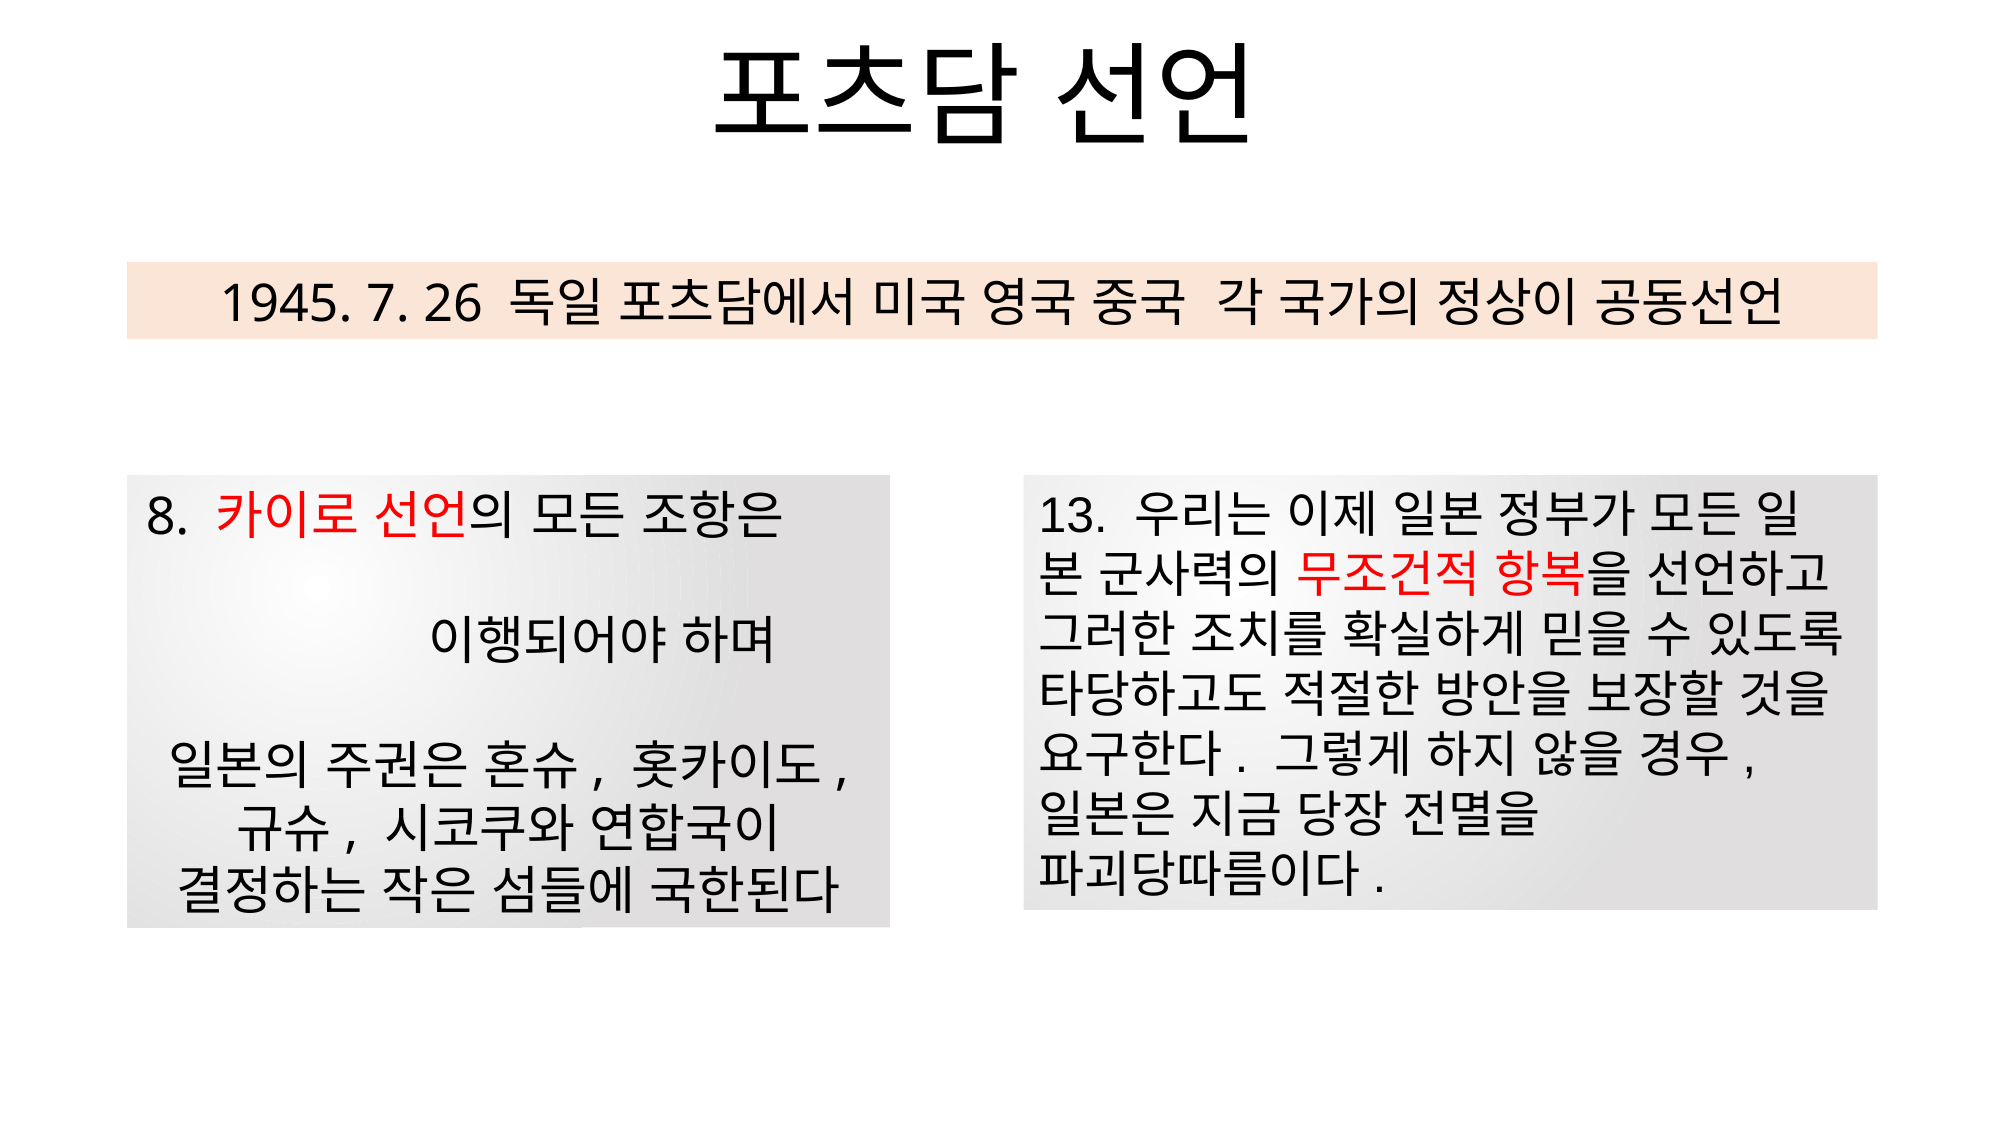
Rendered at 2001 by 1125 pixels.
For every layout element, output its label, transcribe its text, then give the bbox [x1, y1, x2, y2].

text_box 13. 우리는 이제 일본 정부가 모든 일 본 군사력의 무조건적 항복을 선언하고 그러한 조치를 확실하게 믿을 수 있도록 타당하고도 적절한 방안을 보장할 것을 요구한다. 그렇게 하지 않을 경우, 일본은 지금 당장 전멸을 파괴당따름이다. [1023, 475, 1878, 910]
text_box 8. 카이로 선언의 모든 조항은 이행되어야 하며 일본의 주권은 혼슈, 홋카이도, 규슈, 시코쿠와 연합국이 결정하는 작은 섬들에 국한된다 [127, 475, 890, 928]
text_box 1945. 7. 26 독일 포츠담에서 미국 영국 중국 각 국가의 정상이 공동선언 [127, 261, 1878, 340]
title 포츠담 선언 [72, 20, 1897, 180]
